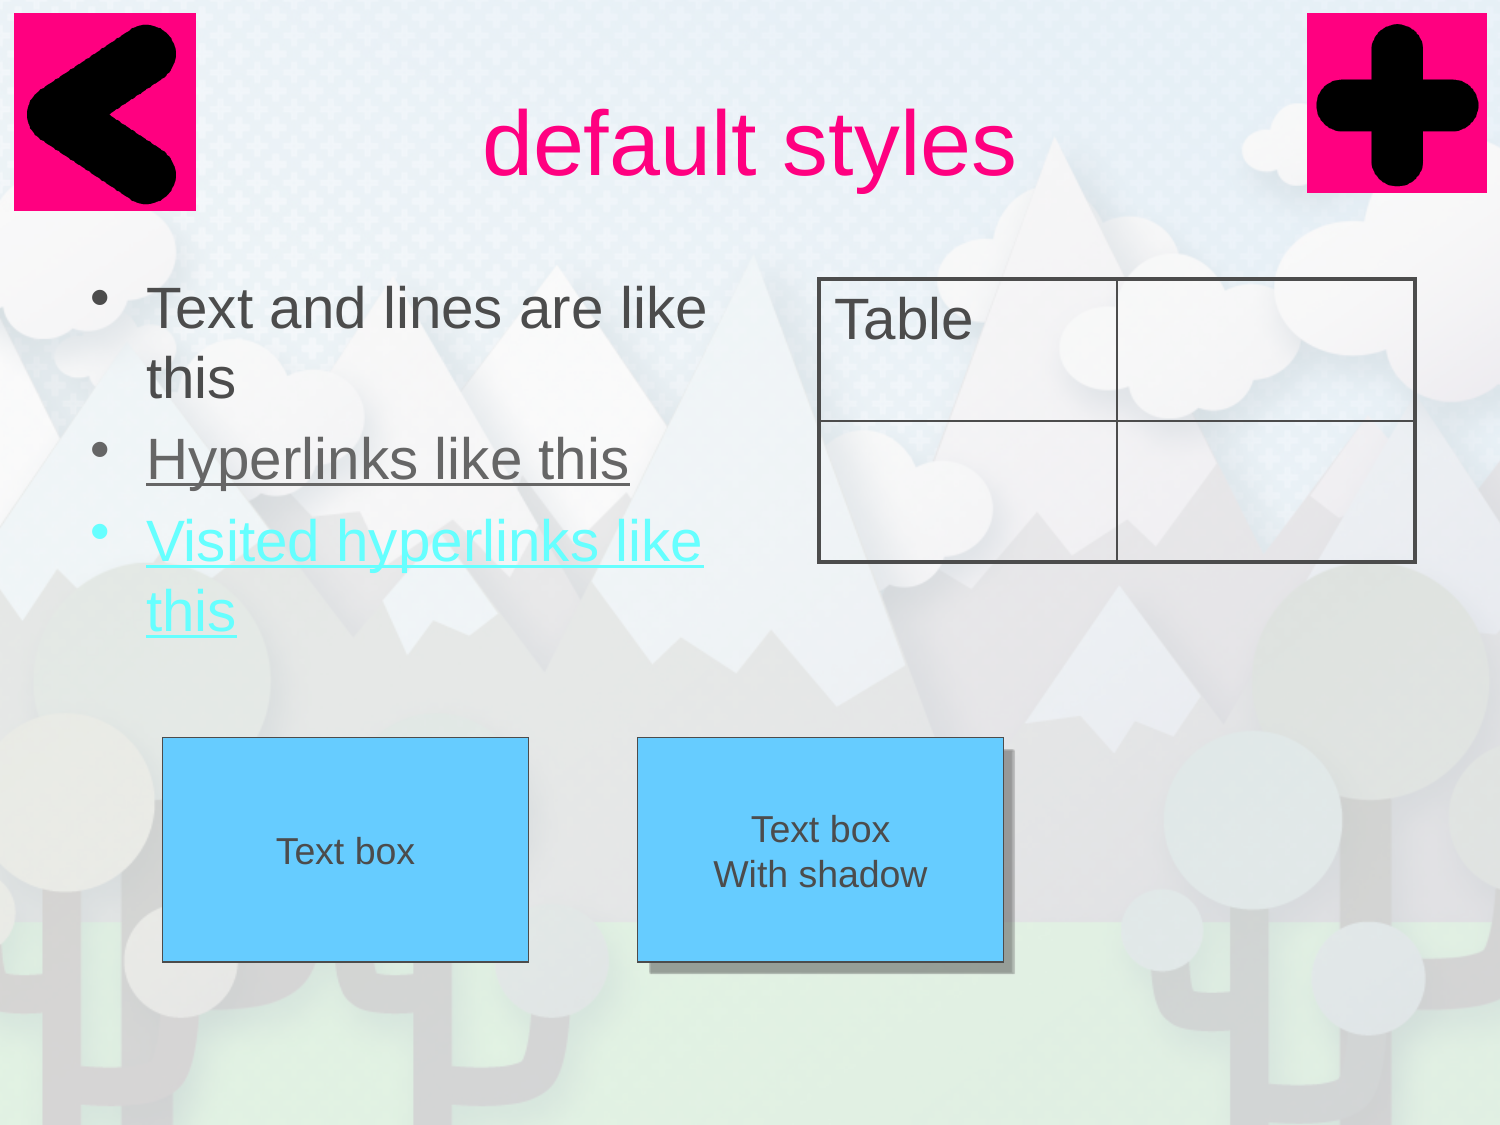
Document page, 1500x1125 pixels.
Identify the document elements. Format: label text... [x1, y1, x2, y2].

table_header Table [821, 281, 1116, 420]
table_header [1118, 281, 1413, 420]
picture [14, 12, 197, 212]
table_cell [1118, 422, 1413, 560]
text_box Text box With shadow [637, 737, 1004, 962]
table_cell [821, 422, 1116, 560]
picture [1306, 12, 1488, 194]
title default styles [75, 45, 1425, 233]
text_box Text box [162, 737, 529, 962]
list Text and lines are like this Hyperlinks like this Visited hyperlinks like this [75, 262, 738, 870]
